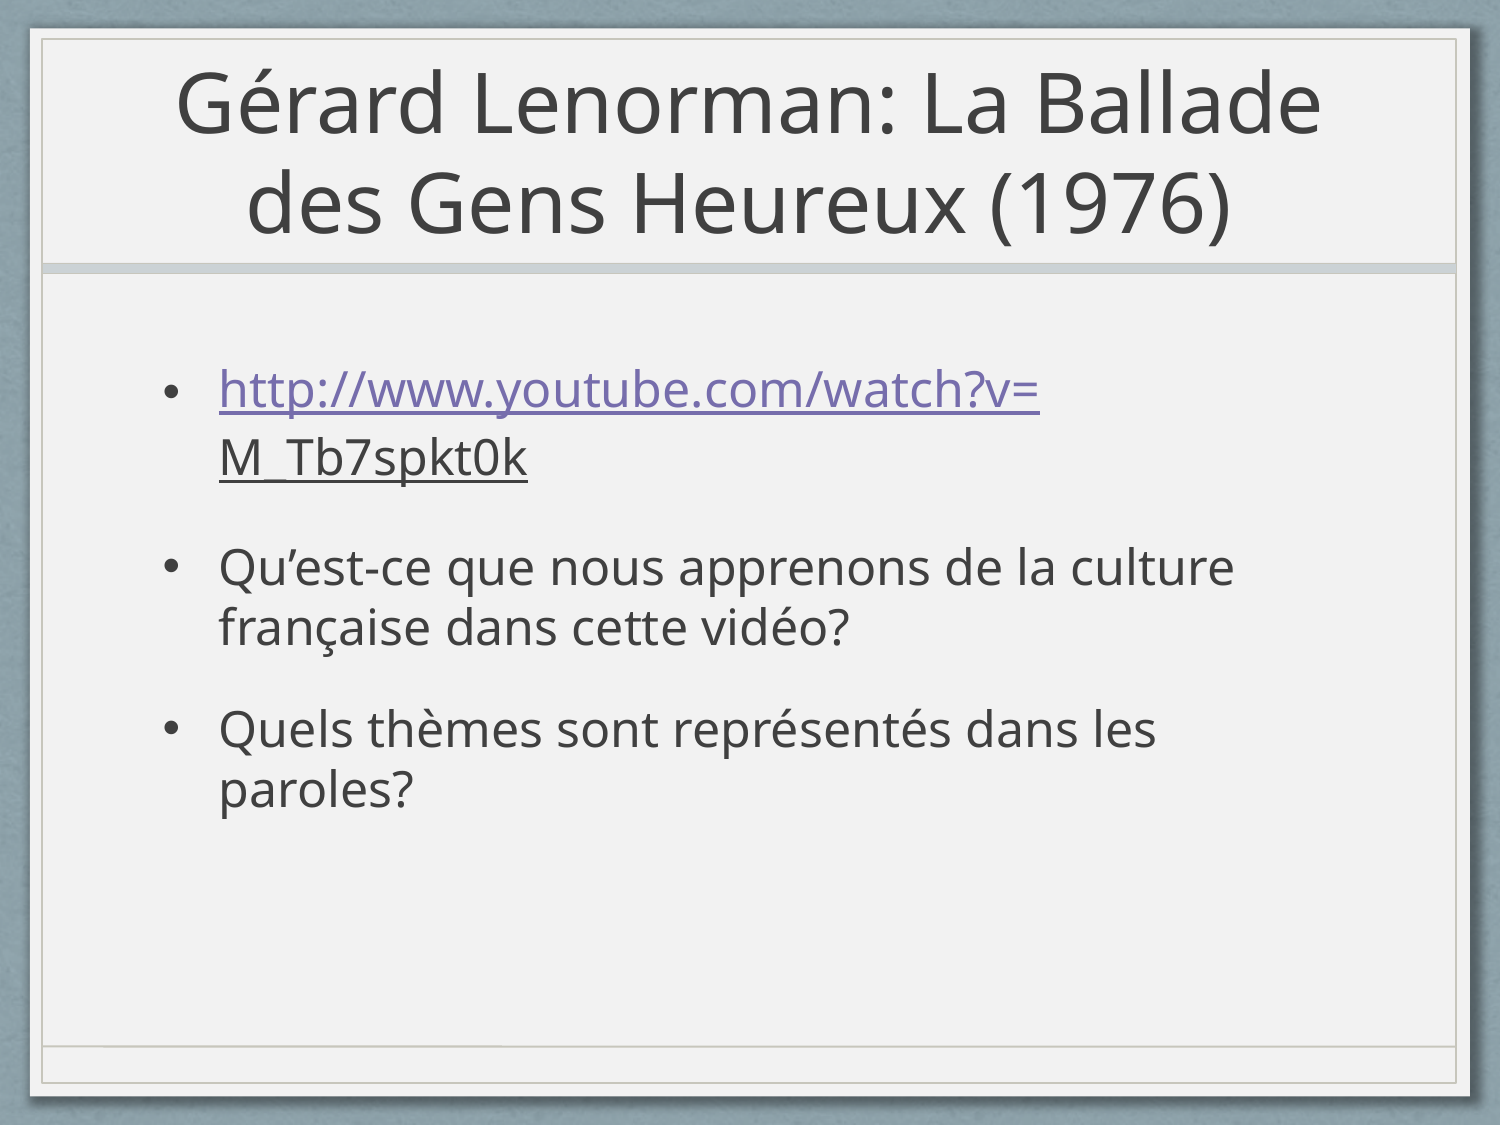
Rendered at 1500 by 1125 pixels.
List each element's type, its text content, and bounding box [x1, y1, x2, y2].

list http://www.youtube.com/watch?v=M_Tb7spkt0k Qu’est-ce que nous apprenons de la culture française dans cette vidéo? Quels thèmes sont représentés dans les paroles? [147, 350, 1353, 995]
title Gérard Lenorman: La Ballade des Gens Heureux (1976) [147, 40, 1353, 260]
